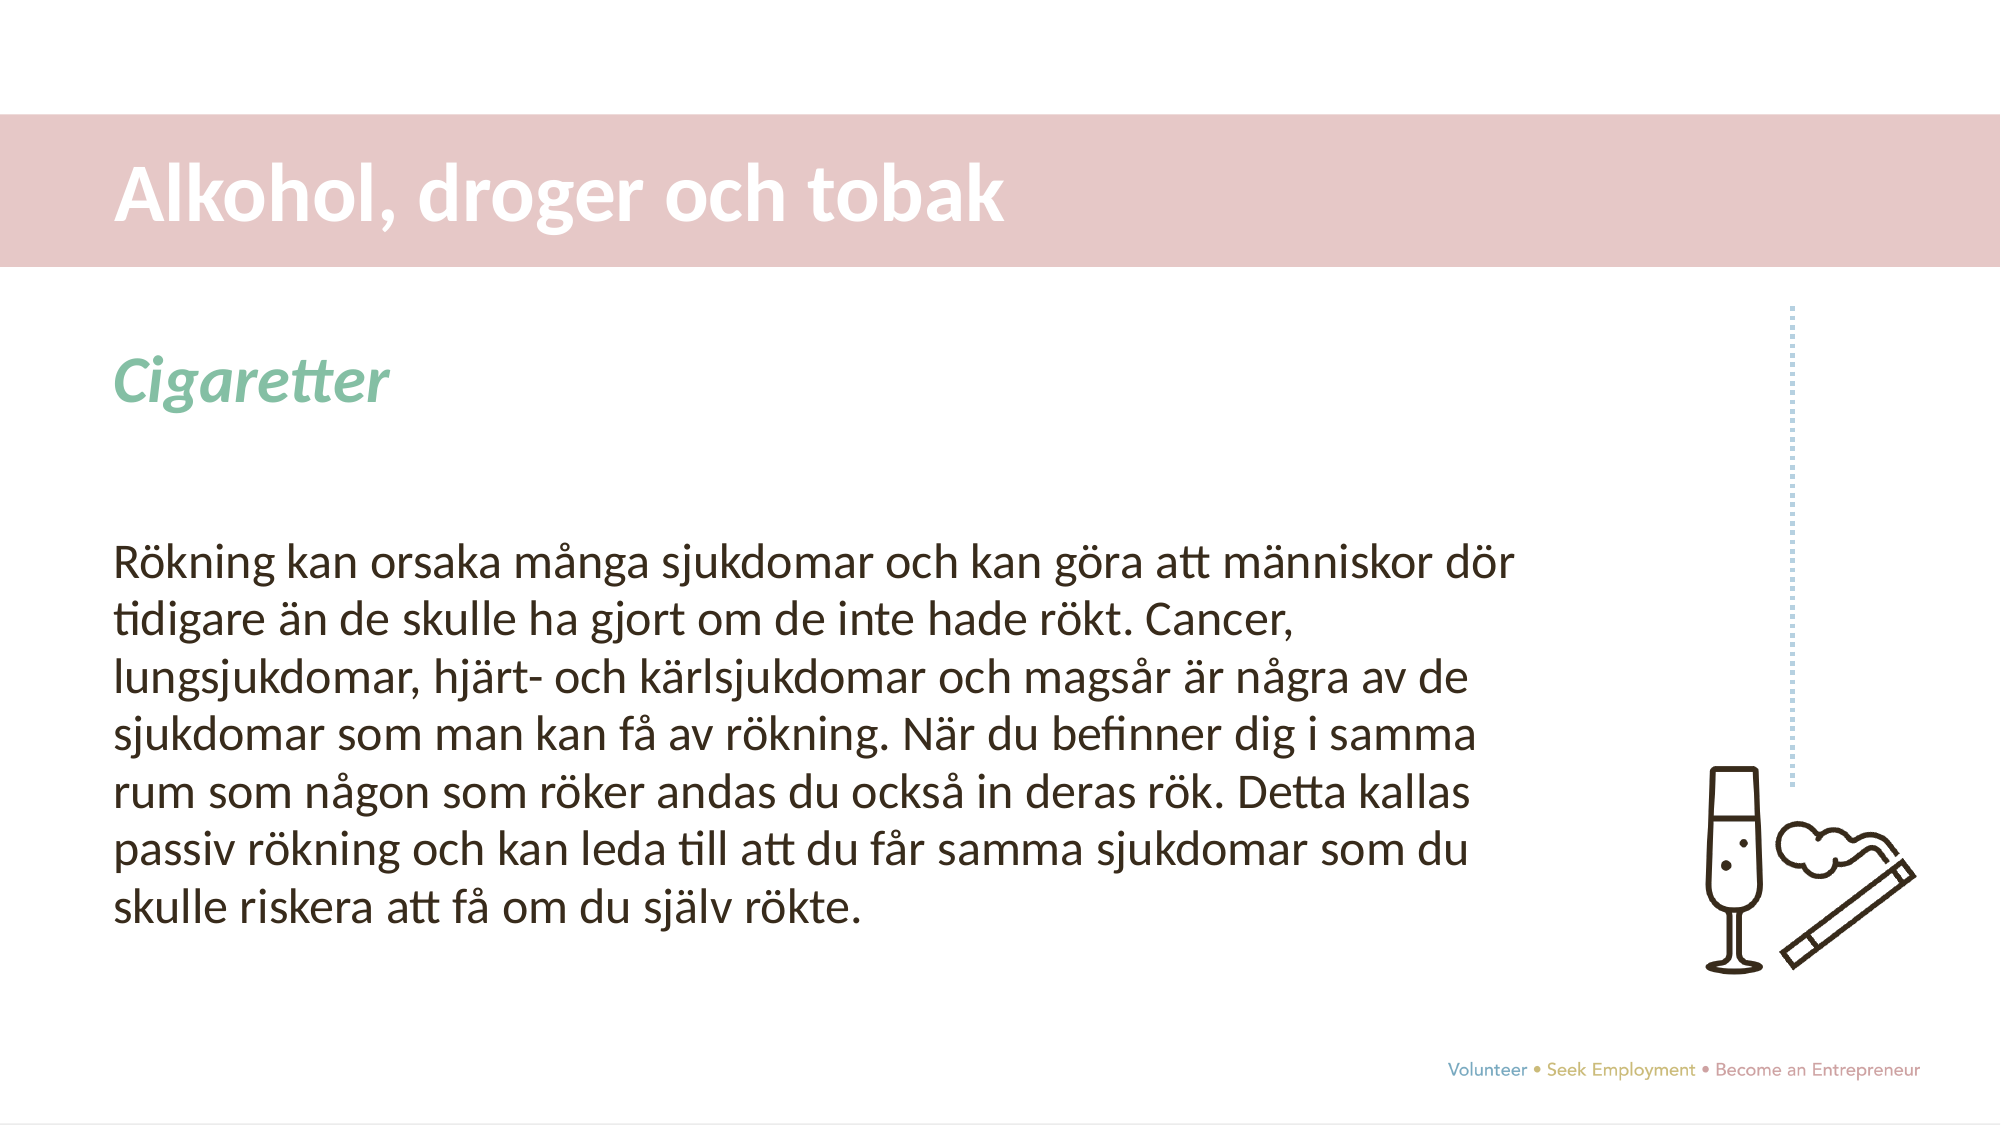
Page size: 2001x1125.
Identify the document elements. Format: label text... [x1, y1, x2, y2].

text_box Alkohol, droger och tobak [99, 147, 1312, 290]
picture [1621, 757, 1938, 995]
text_box Cigaretter Rökning kan orsaka många sjukdomar och kan göra att människor dör tidigare än de skulle ha gjort om de inte hade rökt. Cancer, lungsjukdomar, hjärt- och kärlsjukdomar och magsår är några av de sjukdomar som man kan få av rökning. När du befinner dig i samma rum som någon som röker andas du också in deras rök. Detta kallas passiv rökning och kan leda till att du får samma sjukdomar som du skulle riskera att få om du själv rökte. [98, 350, 1539, 975]
text_box [0, 113, 2000, 268]
picture [1418, 1046, 1971, 1103]
